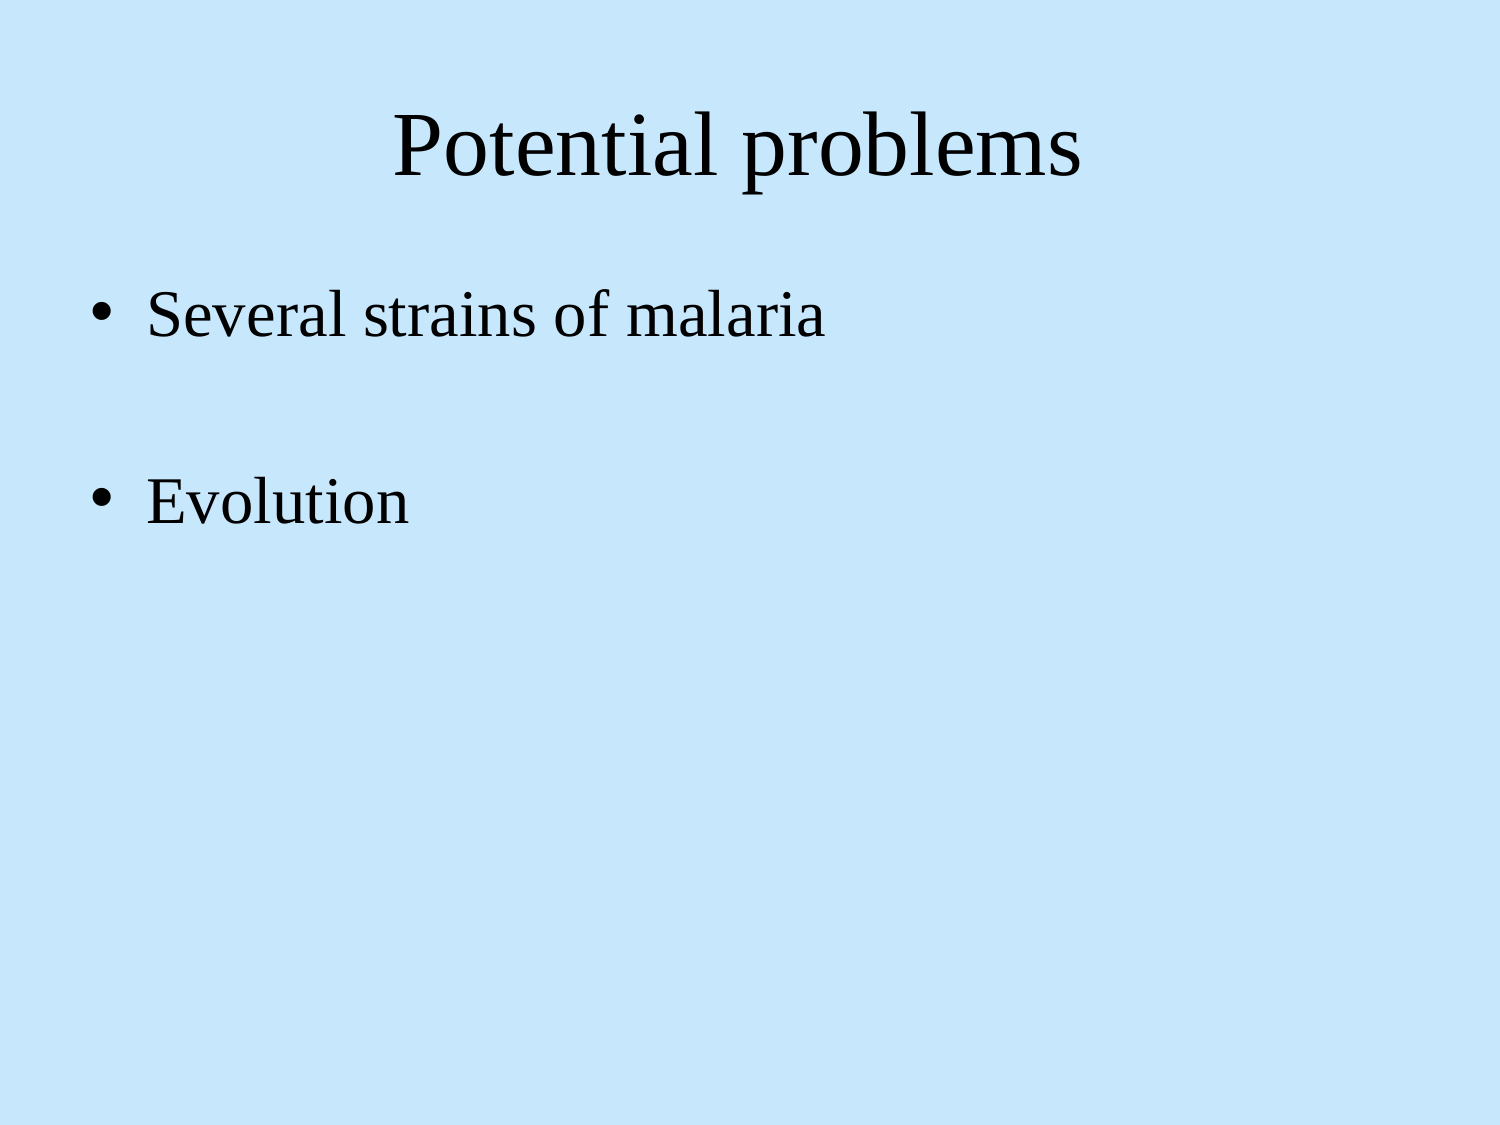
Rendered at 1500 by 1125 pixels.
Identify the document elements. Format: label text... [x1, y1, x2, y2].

title Potential problems [75, 45, 1425, 233]
list Several strains of malaria Evolution [75, 262, 1425, 1005]
